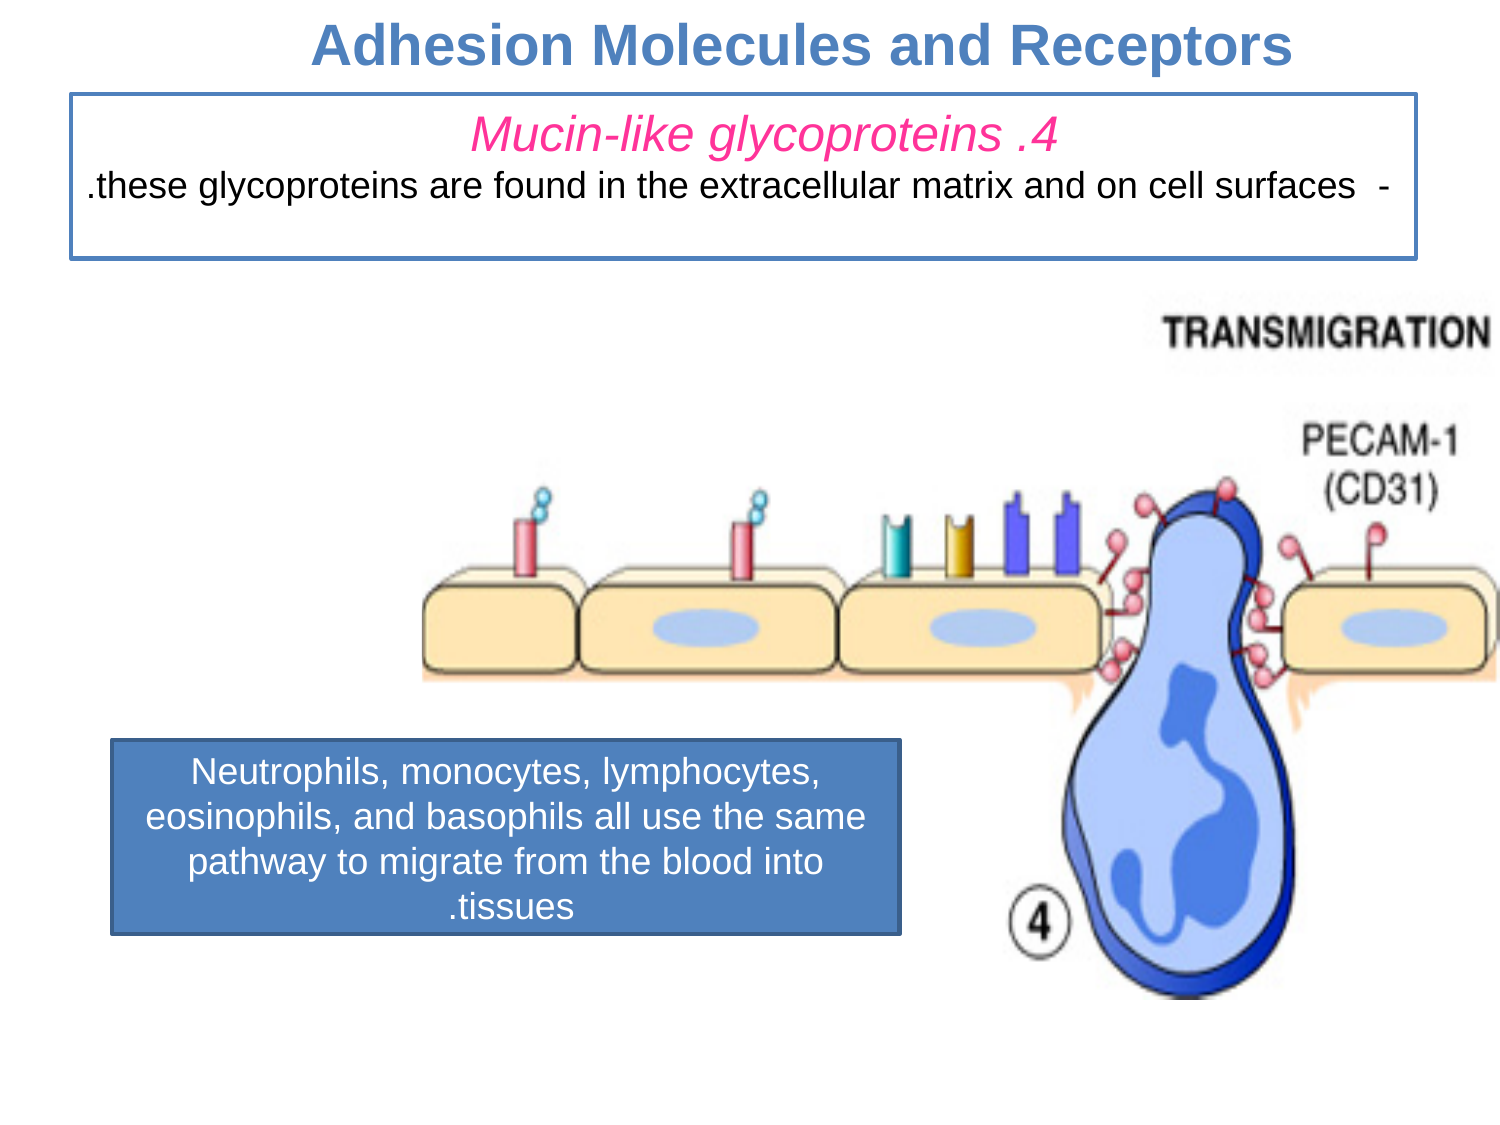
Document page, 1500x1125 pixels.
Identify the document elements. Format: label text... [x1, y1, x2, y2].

text_box 4. Mucin-like glycoproteins - these glycoproteins are found in the extracellular matrix and on cell surfaces. [69, 92, 1418, 261]
text_box Adhesion Molecules and Receptors [295, 0, 1310, 155]
picture [421, 281, 1500, 1001]
text_box Neutrophils, monocytes, lymphocytes, eosinophils, and basophils all use the same pathway to migrate from the blood into tissues. [110, 738, 416, 936]
